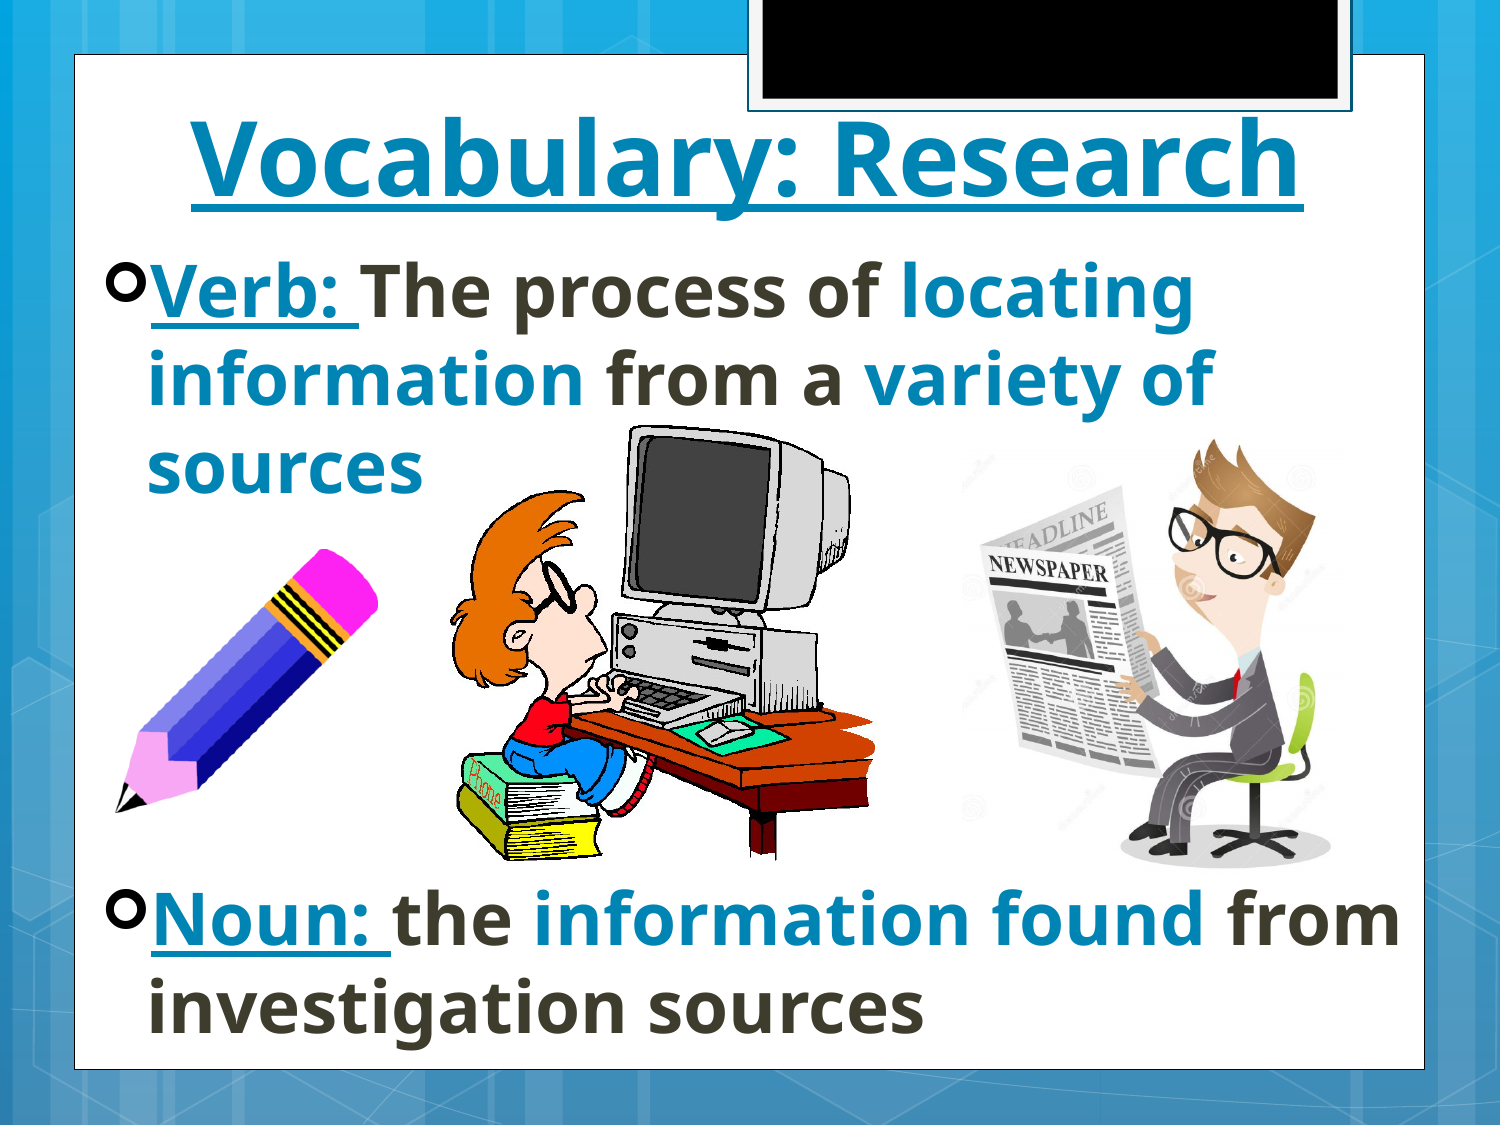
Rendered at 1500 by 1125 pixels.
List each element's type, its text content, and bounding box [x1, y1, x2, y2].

picture [962, 437, 1343, 879]
list Verb: The process of locating information from a variety of sources Noun: the information found from investigation sources [75, 237, 1425, 1063]
picture [115, 549, 379, 813]
title Vocabulary: Research [171, 37, 1324, 225]
picture [449, 424, 876, 861]
